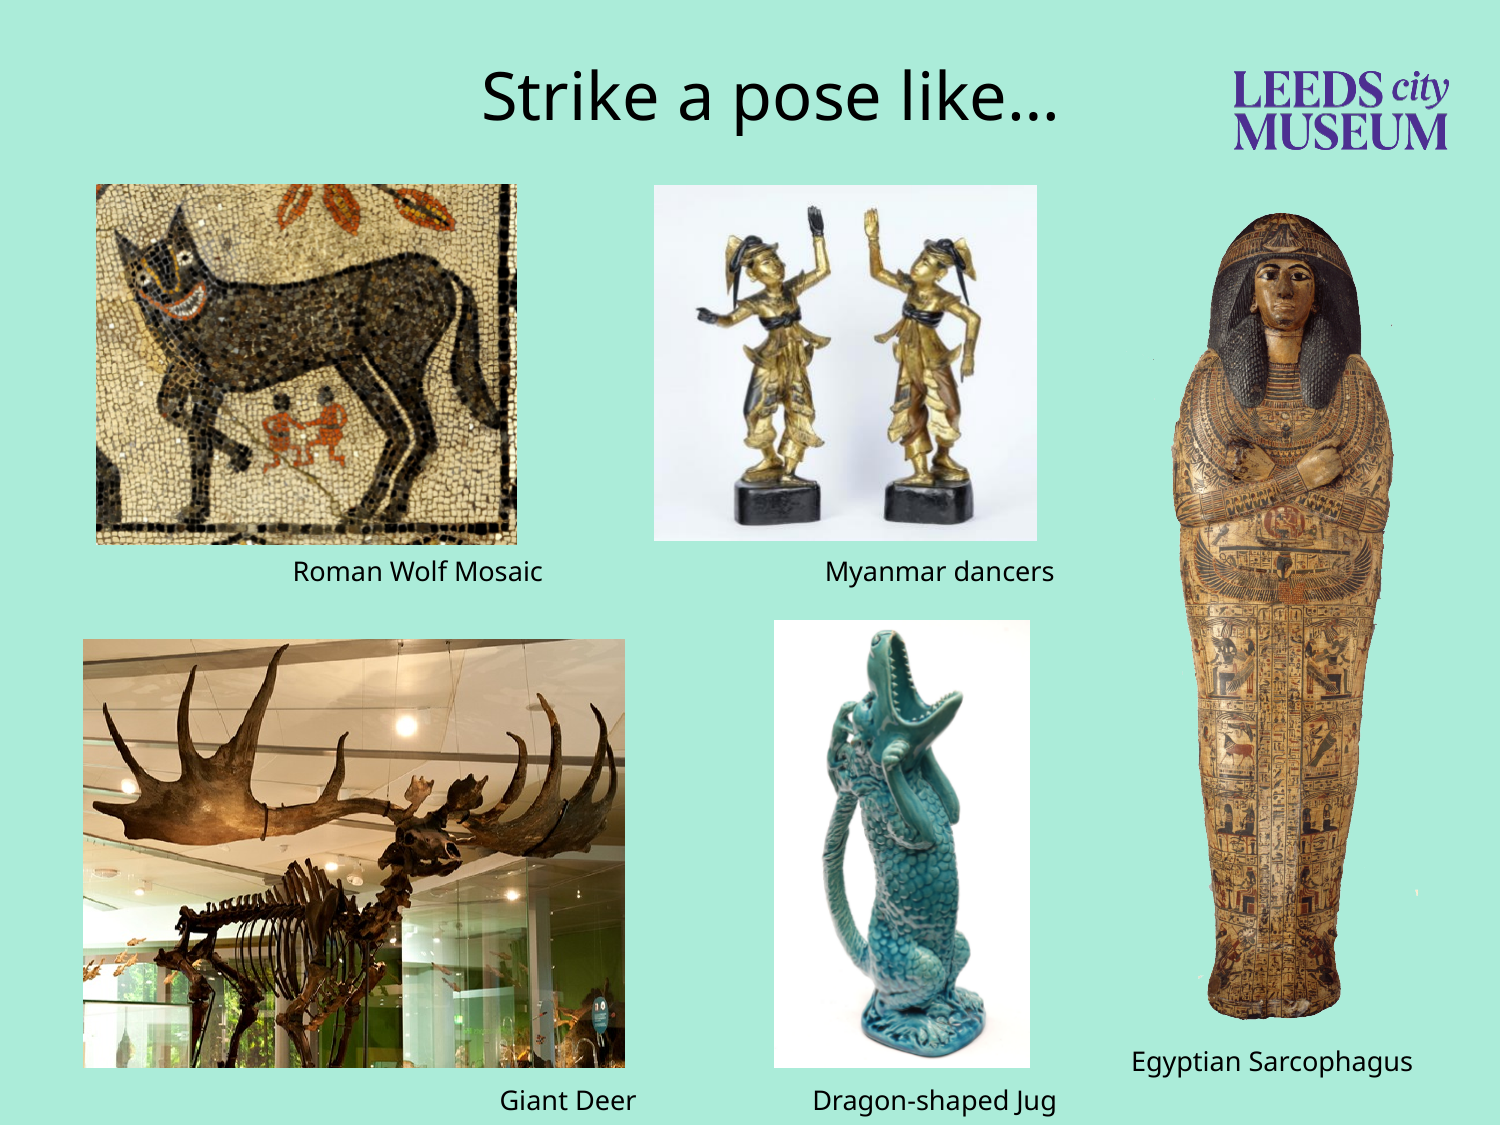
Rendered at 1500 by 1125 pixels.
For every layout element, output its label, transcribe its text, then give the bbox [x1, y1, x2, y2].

text_box Egyptian Sarcophagus [1068, 1038, 1476, 1071]
picture [96, 184, 517, 545]
picture [774, 620, 1030, 1068]
text_box Giant Deer [365, 1077, 770, 1110]
picture [82, 639, 626, 1068]
text_box Strike a pose like… [96, 0, 1447, 188]
text_box Myanmar dancers [780, 548, 1100, 586]
picture [1126, 201, 1418, 1034]
text_box Dragon-shaped Jug [770, 1077, 1099, 1125]
picture [654, 184, 1037, 542]
text_box Roman Wolf Mosaic [214, 548, 621, 581]
